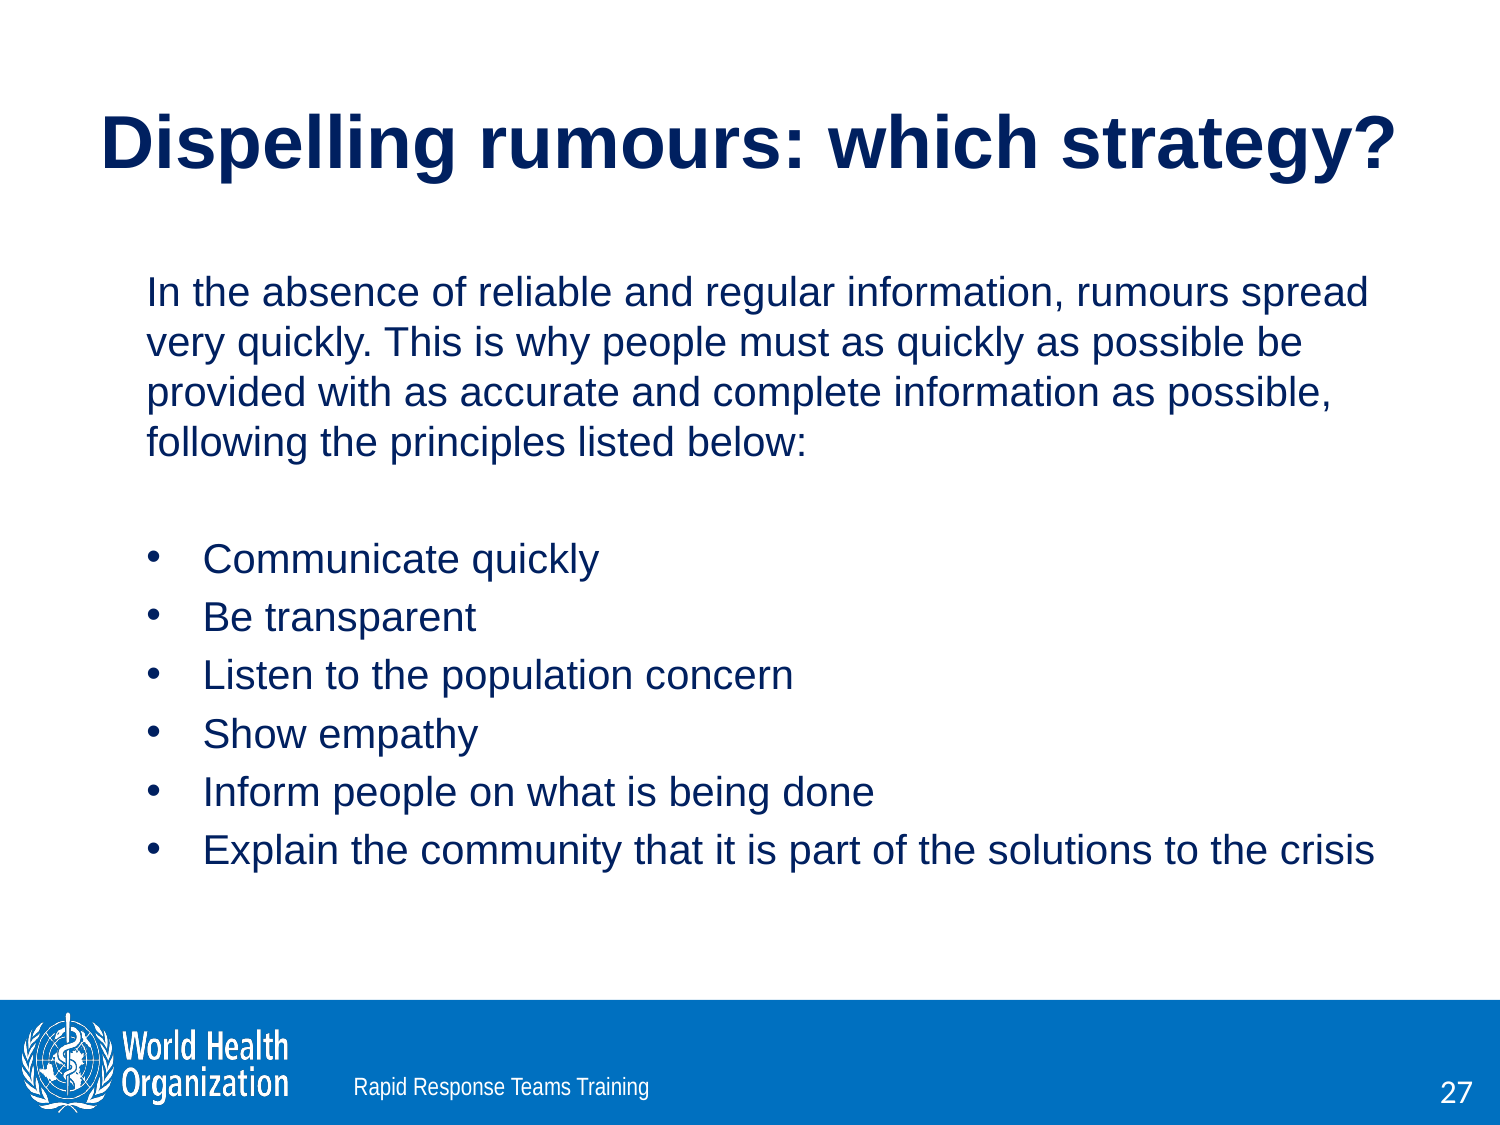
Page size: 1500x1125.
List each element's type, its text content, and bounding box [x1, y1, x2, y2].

picture [21, 1012, 288, 1113]
title Dispelling rumours: which strategy? [29, 45, 1471, 233]
list In the absence of reliable and regular information, rumours spread very quickly. This is why people must as quickly as possible be provided with as accurate and complete information as possible, following the principles listed below: Communicate quickly Be transparent Listen to the population concern Show empathy Inform people on what is being done Explain the community that it is part of the solutions to the crisis [75, 257, 1425, 1000]
